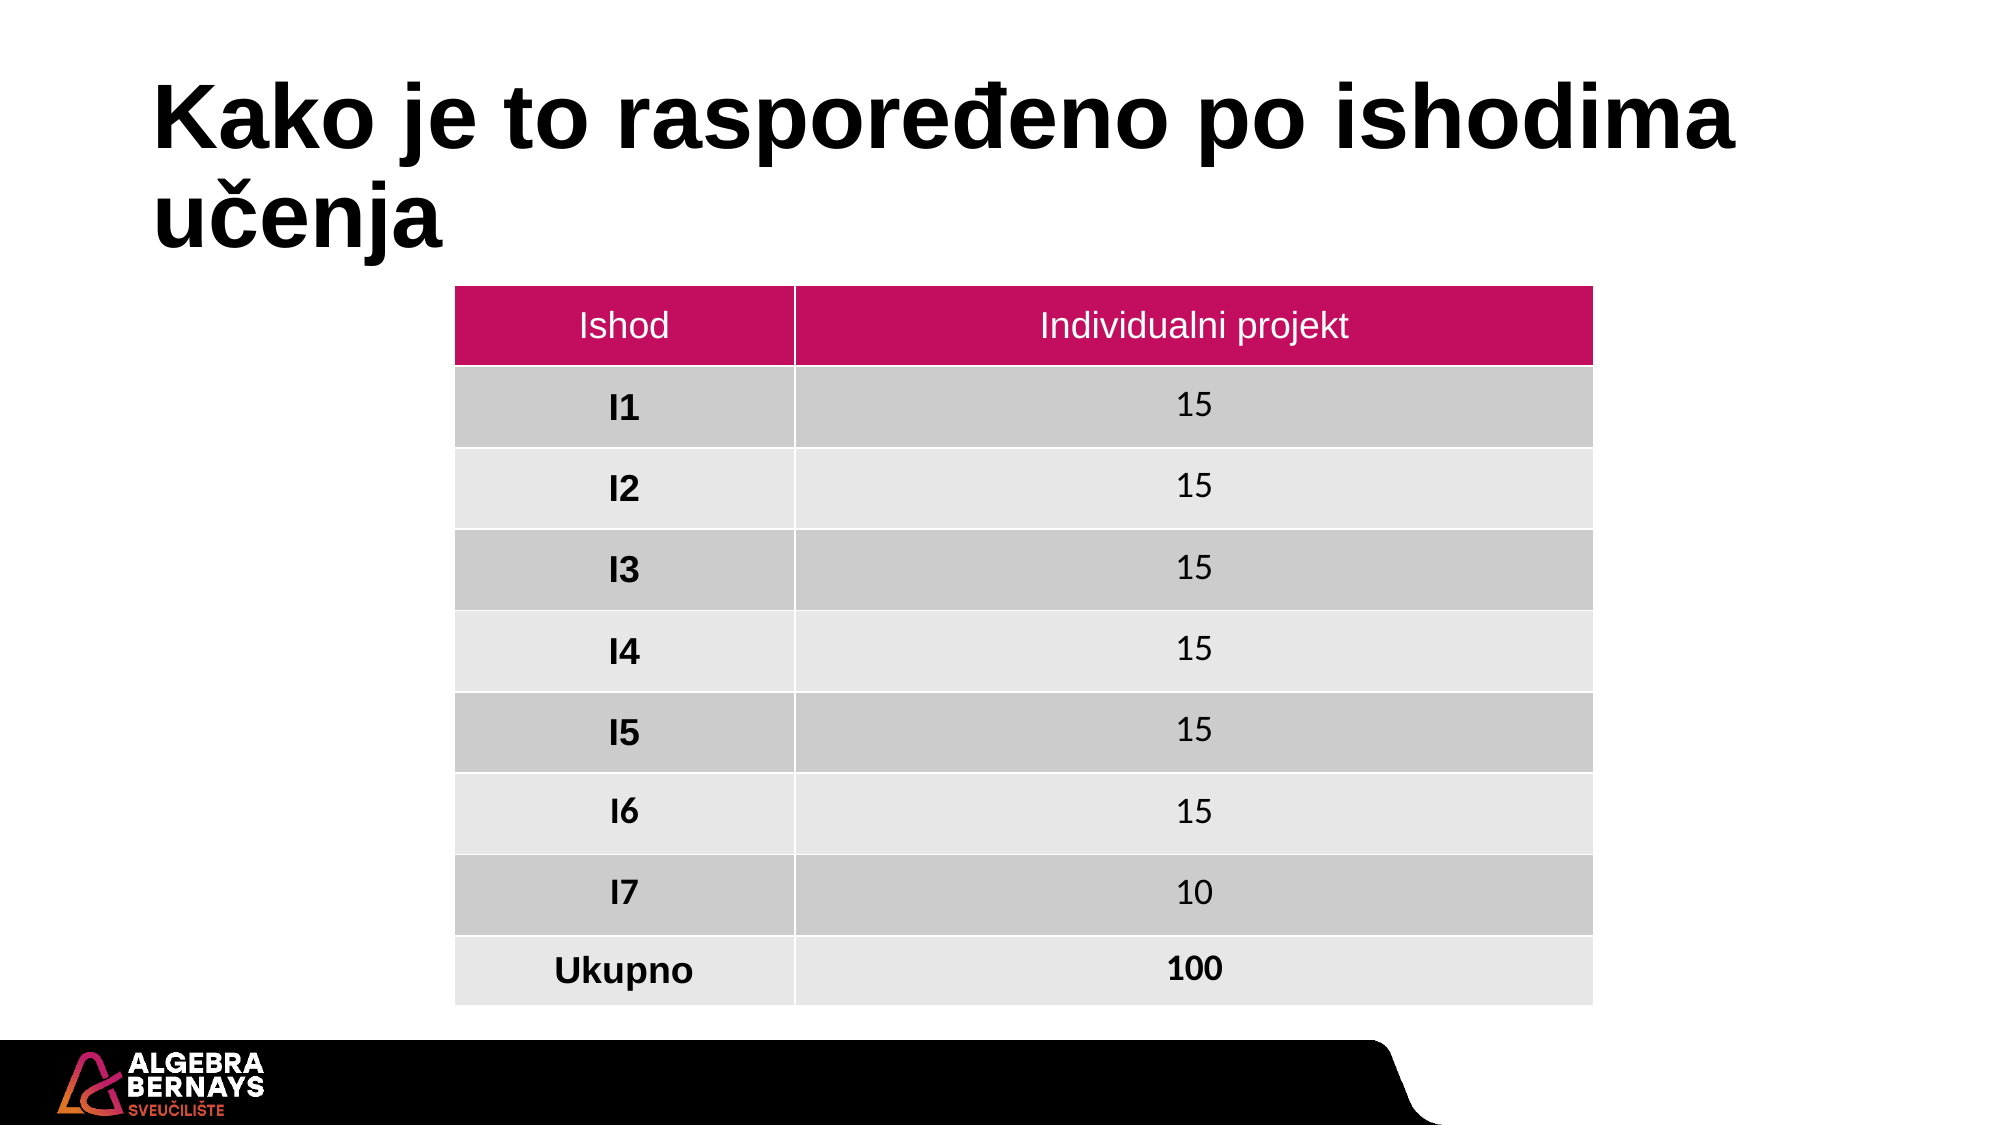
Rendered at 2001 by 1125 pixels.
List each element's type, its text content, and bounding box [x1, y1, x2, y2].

table_cell I4 [455, 611, 794, 691]
table_cell I7 [455, 855, 794, 935]
table_cell I6 [455, 774, 794, 854]
table_cell 100 [796, 937, 1593, 1005]
picture [0, 1040, 1446, 1125]
table_cell I2 [455, 449, 794, 528]
table_cell I3 [455, 530, 794, 610]
table_header Ishod [455, 286, 794, 365]
table_cell 15 [796, 611, 1593, 691]
table_cell 15 [796, 693, 1593, 772]
table_cell 15 [796, 367, 1593, 447]
table_header Individualni projekt [796, 286, 1593, 365]
table_cell 15 [796, 449, 1593, 528]
table_cell 10 [796, 855, 1593, 935]
table_cell 15 [796, 774, 1593, 854]
table_cell Ukupno [455, 937, 794, 1005]
table_cell I1 [455, 367, 794, 447]
table_cell 15 [796, 530, 1593, 610]
table_cell I5 [455, 693, 794, 772]
text_box Kako je to raspoređeno po ishodima učenja [137, 59, 1863, 278]
